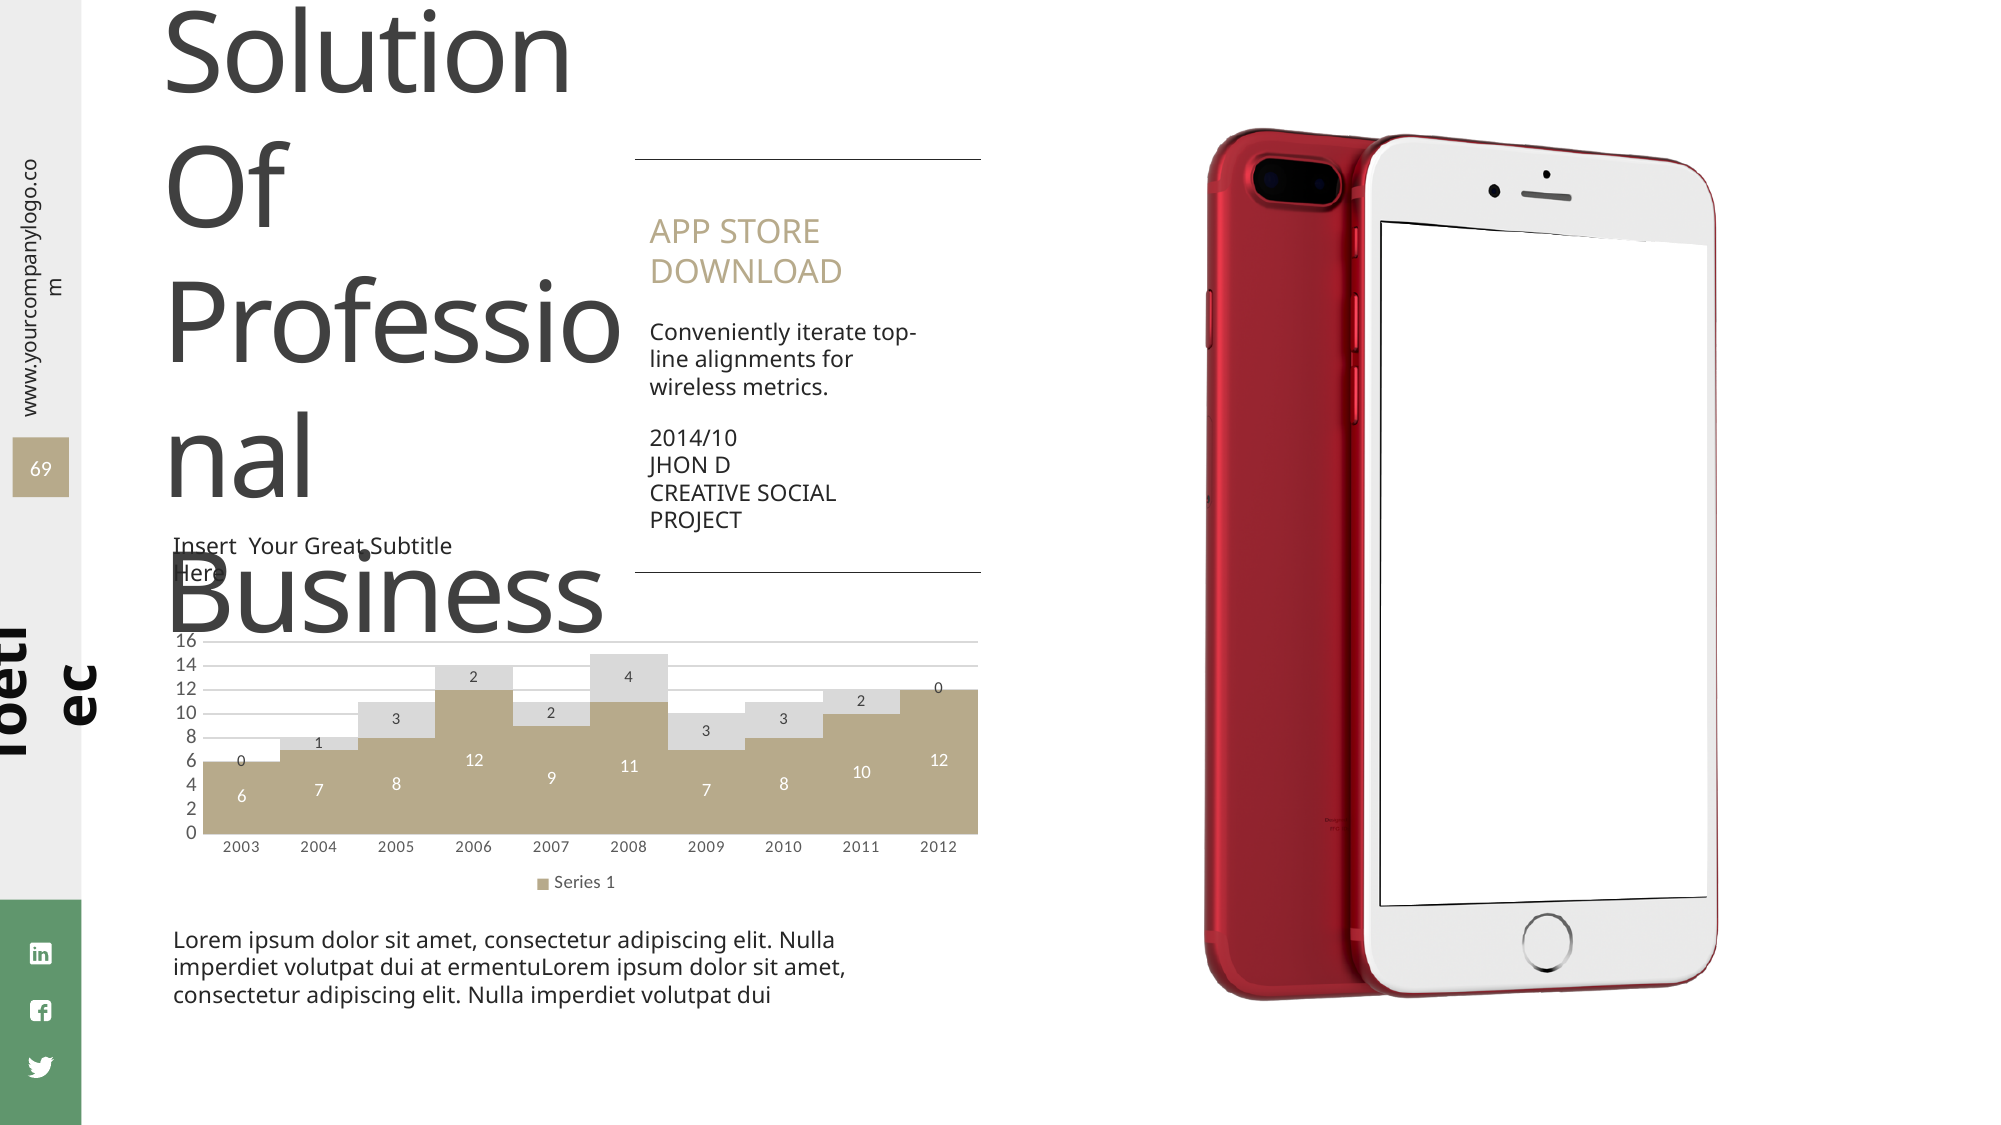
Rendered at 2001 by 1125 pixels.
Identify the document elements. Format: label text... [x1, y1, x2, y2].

text_box 2014/10 JHON D CREATIVE SOCIAL PROJECT [634, 416, 950, 541]
text_box Lorem ipsum dolor sit amet, consectetur adipiscing elit. Nulla imperdiet volutpat dui at ermentuLorem ipsum dolor sit amet, consectetur adipiscing elit. Nulla imperdiet volutpat dui [158, 917, 951, 1016]
text_box APP STORE DOWNLOAD Conveniently iterate top-line alignments for wireless metrics. [634, 202, 950, 408]
text_box Solution Of Professional Business [147, 116, 677, 519]
slide_number 69 [12, 437, 69, 498]
picture [1163, 97, 1764, 1018]
chart [158, 626, 995, 905]
text_box Insert Your Great Subtitle Here [158, 523, 512, 594]
